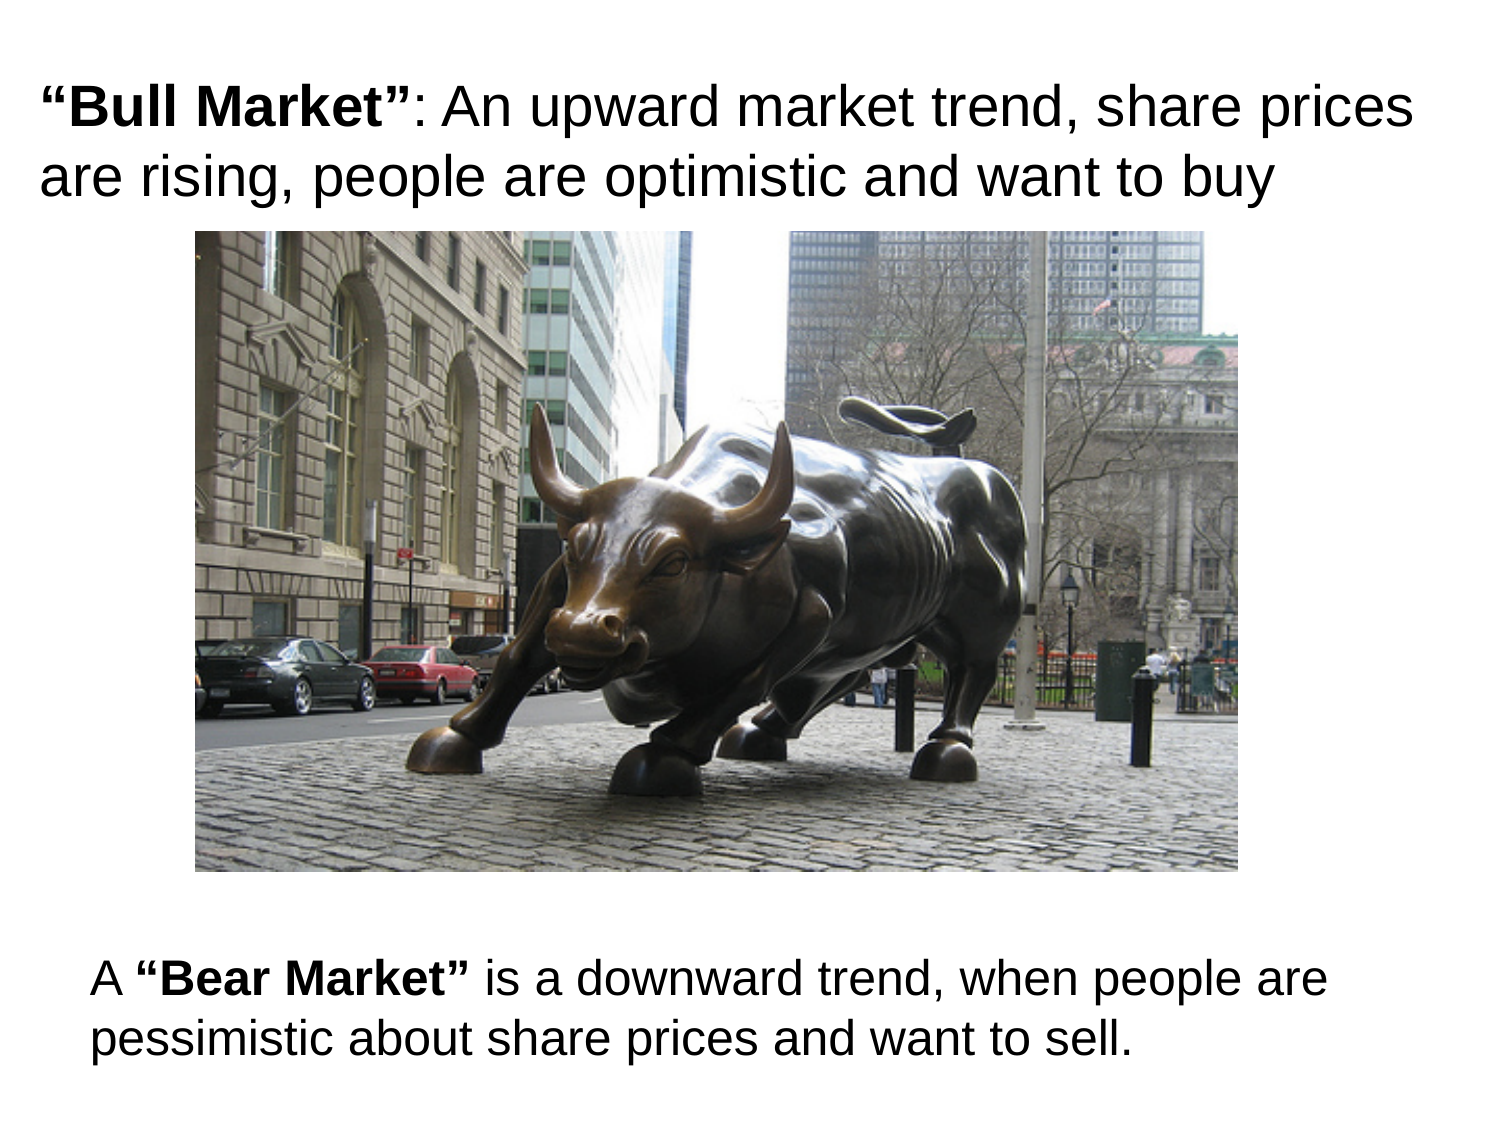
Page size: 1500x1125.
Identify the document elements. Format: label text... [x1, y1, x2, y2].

title “Bull Market”: An upward market trend, share prices are rising, people are optimistic and want to buy [24, 45, 1478, 232]
list A “Bear Market” is a downward trend, when people are pessimistic about share prices and want to sell. [75, 262, 1424, 1004]
picture [195, 231, 1238, 872]
